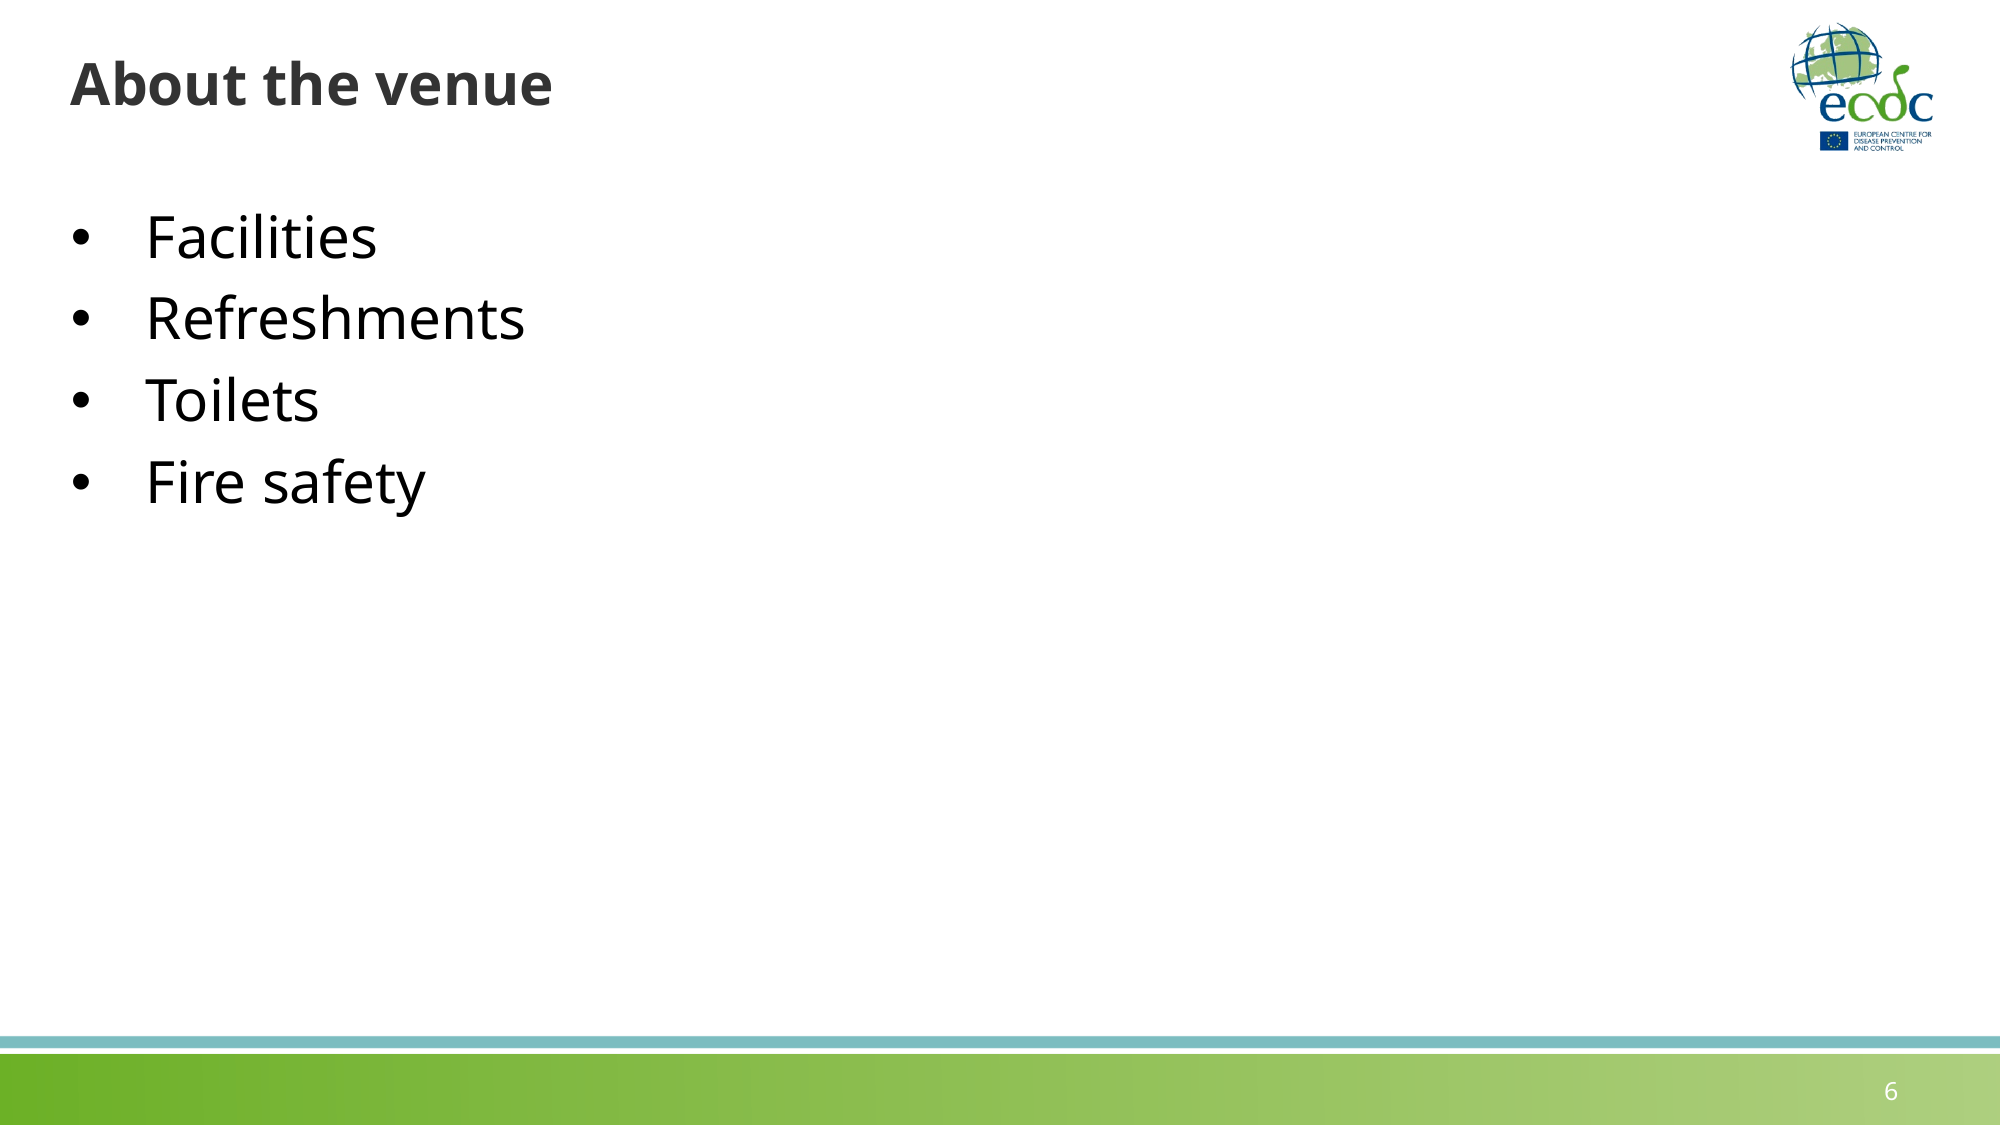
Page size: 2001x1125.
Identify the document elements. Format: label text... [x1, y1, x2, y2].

picture [0, 0, 2000, 1125]
list Facilities Refreshments Toilets Fire safety [70, 207, 1936, 1025]
slide_number 6 [1494, 1062, 1914, 1123]
title About the venue [70, 54, 1764, 186]
